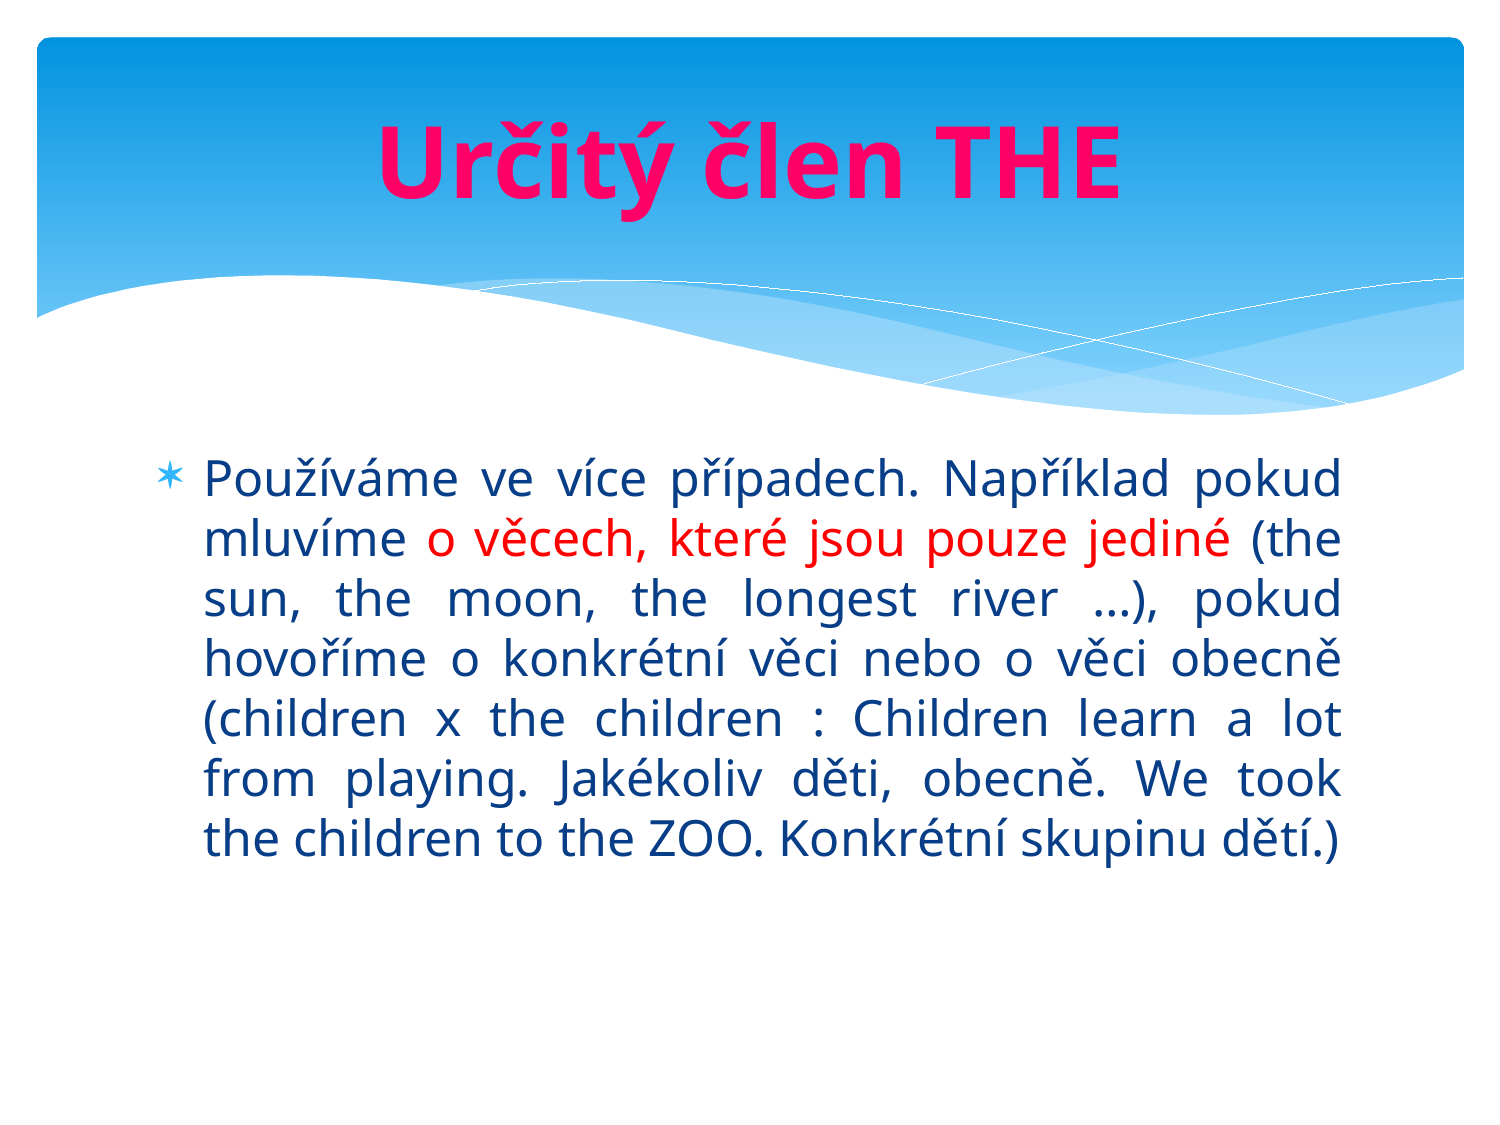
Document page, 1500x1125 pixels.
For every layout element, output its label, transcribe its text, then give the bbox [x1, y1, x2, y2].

list Používáme ve více případech. Například pokud mluvíme o věcech, které jsou pouze jediné (the sun, the moon, the longest river …), pokud hovoříme o konkrétní věci nebo o věci obecně (children x the children : Children learn a lot from playing. Jakékoliv děti, obecně. We took the children to the ZOO. Konkrétní skupinu dětí.) [143, 438, 1359, 1005]
title Určitý člen THE [75, 55, 1425, 261]
